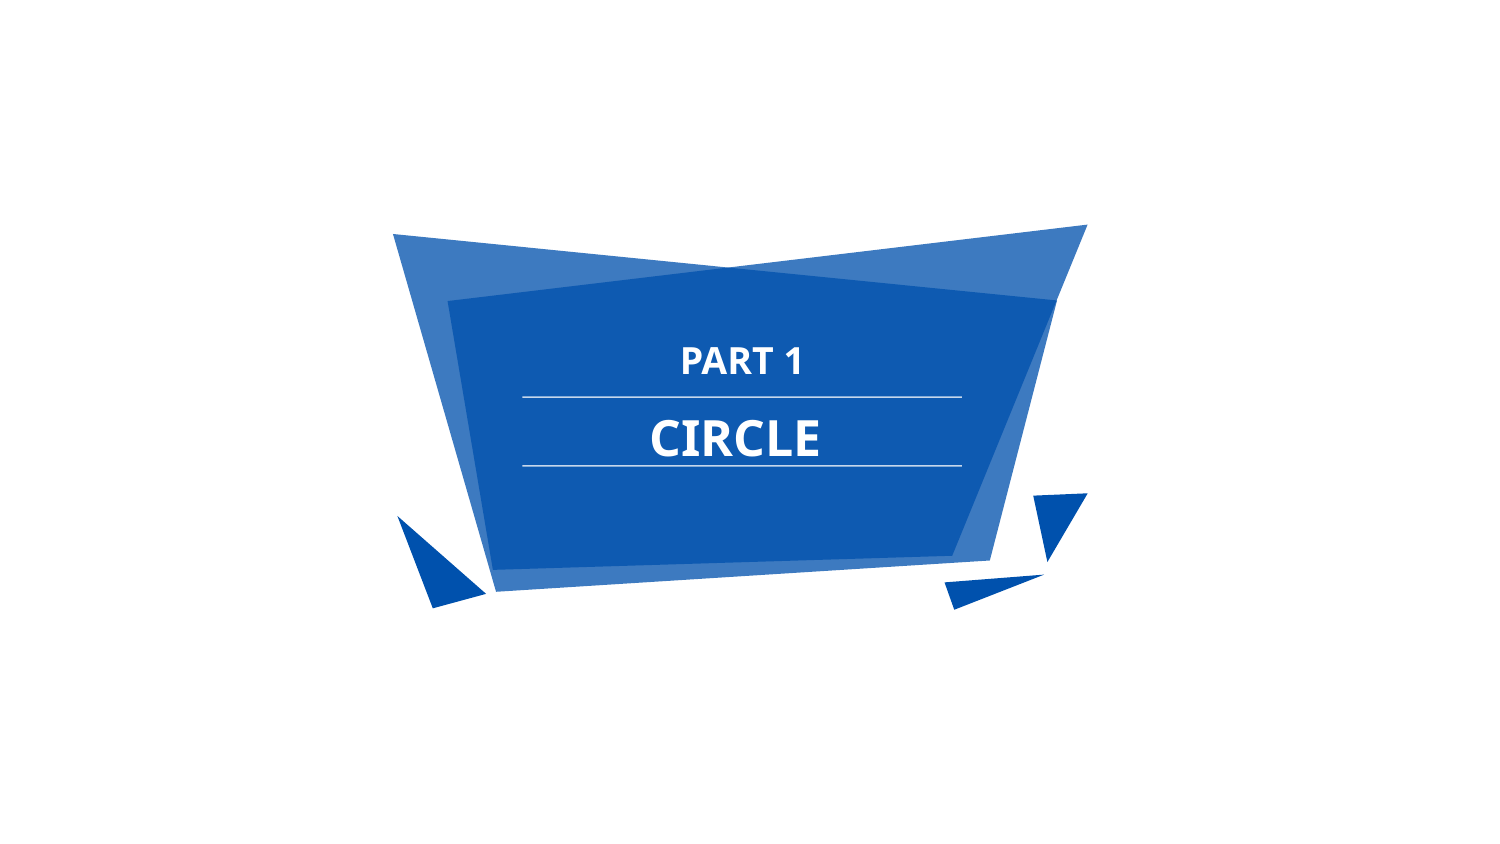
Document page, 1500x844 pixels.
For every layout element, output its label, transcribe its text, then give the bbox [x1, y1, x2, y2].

text_box [461, 381, 1024, 570]
text_box [435, 381, 1037, 592]
text_box PART 1 [0, 320, 1500, 381]
text_box [397, 515, 487, 609]
text_box [392, 233, 724, 320]
text_box [1033, 493, 1088, 563]
text_box [447, 224, 1088, 320]
text_box [1050, 302, 1057, 320]
text_box [944, 574, 1045, 610]
